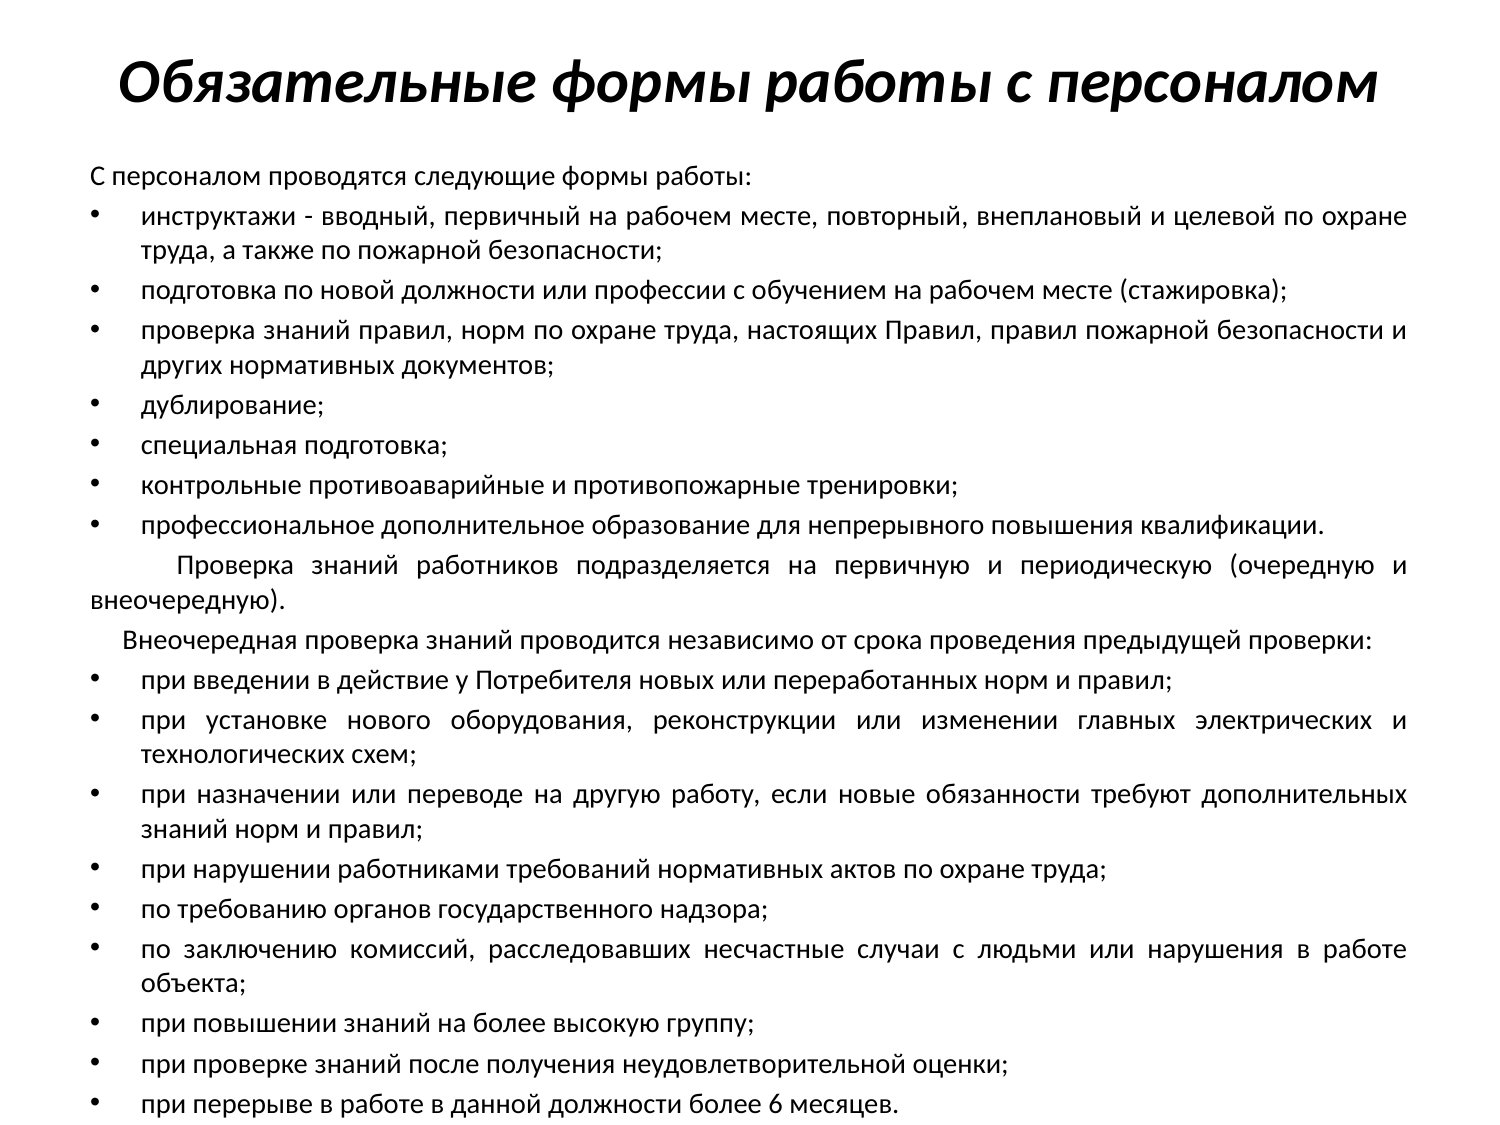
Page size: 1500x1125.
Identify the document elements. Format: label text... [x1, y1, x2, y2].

title Обязательные формы работы с персоналом [75, 19, 1425, 135]
list С персоналом проводятся следующие формы работы: инструктажи - вводный, первичный на рабочем месте, повторный, внеплановый и целевой по охране труда, а также по пожарной безопасности; подготовка по новой должности или профессии с обучением на рабочем месте (стажировка); проверка знаний правил, норм по охране труда, настоящих Правил, правил пожарной безопасности и других нормативных документов; дублирование; специальная подготовка; контрольные противоаварийные и противопожарные тренировки; профессиональное дополнительное образование для непрерывного повышения квалификации. Проверка знаний работников подразделяется на первичную и периодическую (очередную и внеочередную). Внеочередная проверка знаний проводится независимо от срока проведения предыдущей проверки: при введении в действие у Потребителя новых или переработанных норм и правил; при установке нового оборудования, реконструкции или изменении главных электрических и технологических схем; при назначении или переводе на другую работу, если новые обязанности требуют дополнительных знаний норм и правил; при нарушении работниками требований нормативных актов по охране труда; по требованию органов государственного надзора; по заключению комиссий, расследовавших несчастные случаи с людьми или нарушения в работе объекта; при повышении знаний на более высокую группу; при проверке знаний после получения неудовлетворительной оценки; при перерыве в работе в данной должности более 6 месяцев. [75, 149, 1425, 1125]
